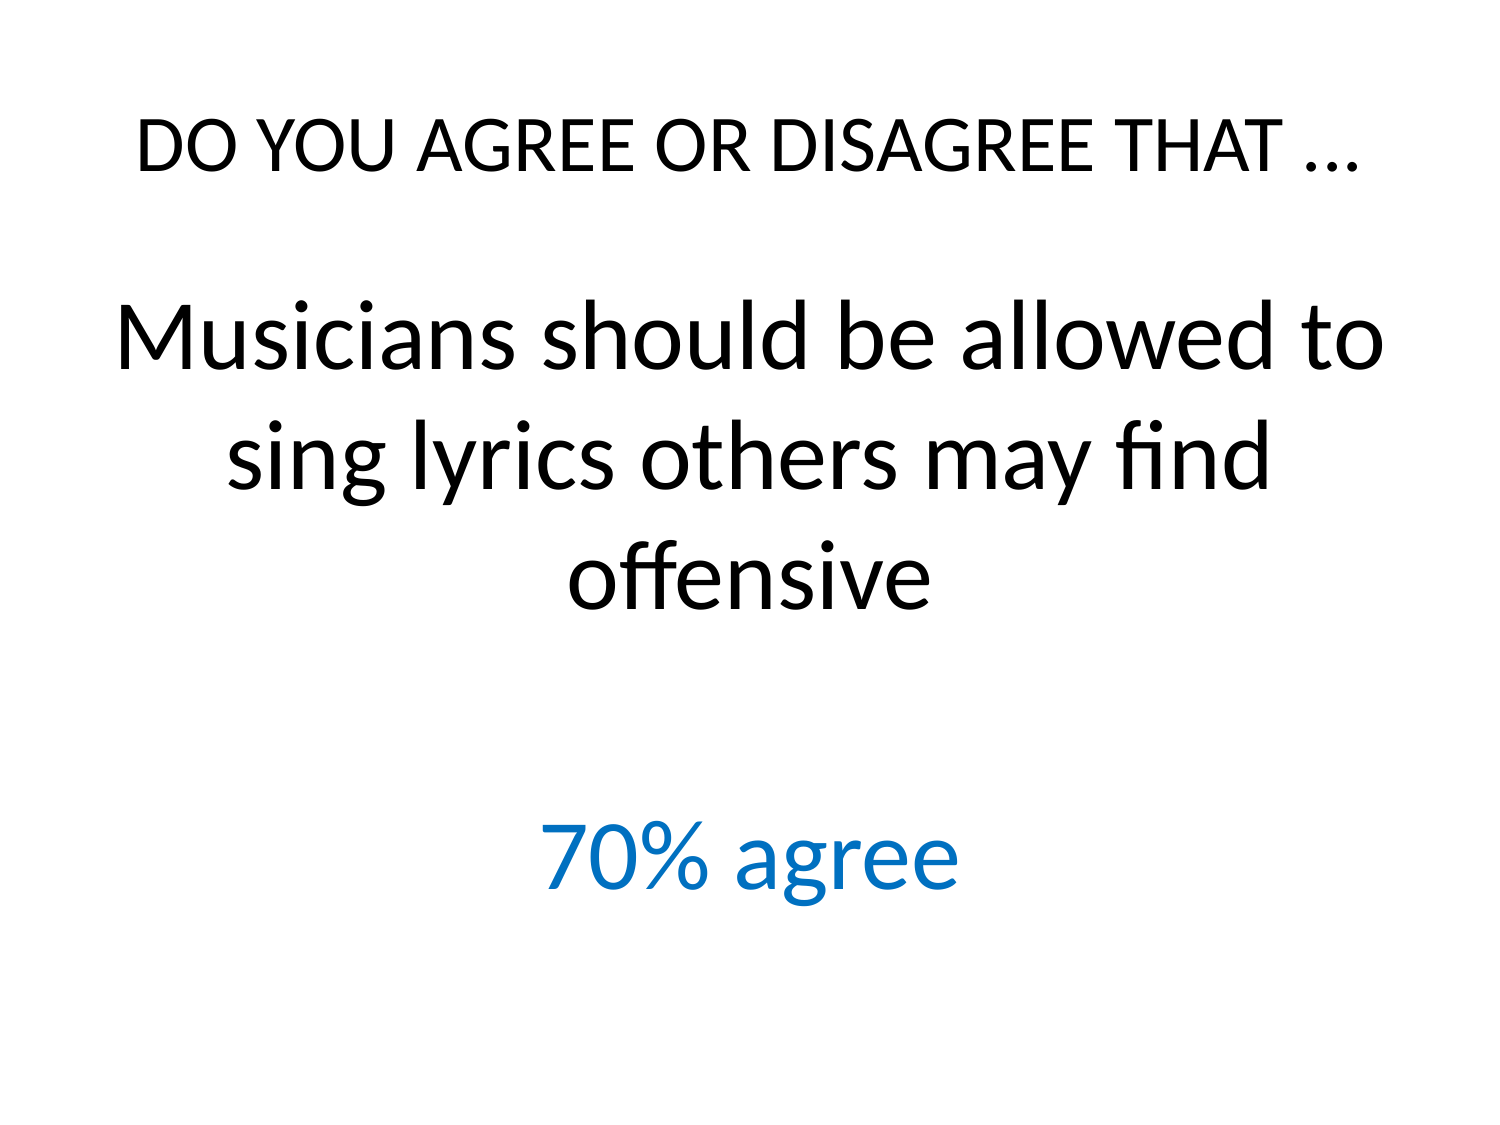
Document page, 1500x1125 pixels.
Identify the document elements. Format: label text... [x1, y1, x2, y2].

title DO YOU AGREE OR DISAGREE THAT ... [75, 45, 1425, 233]
list Musicians should be allowed to sing lyrics others may find offensive 70% agree [75, 262, 1425, 1005]
